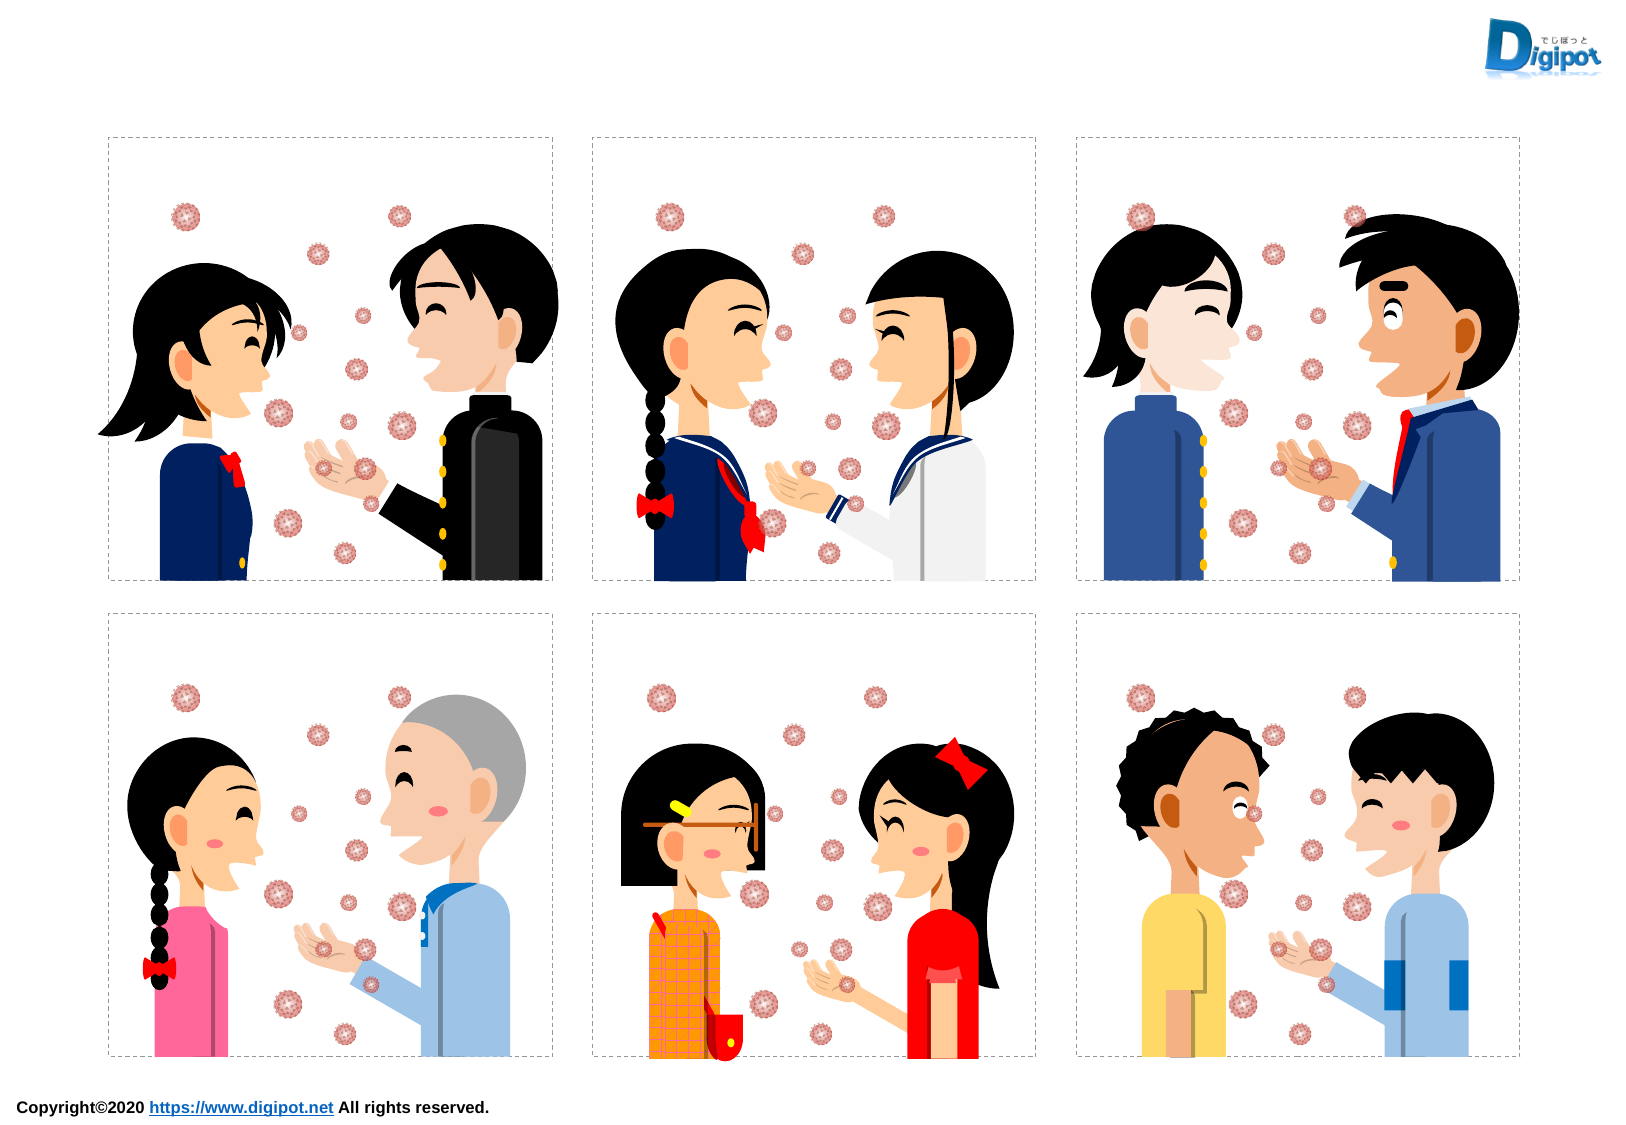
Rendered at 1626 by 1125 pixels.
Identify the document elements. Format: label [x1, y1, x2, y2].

text_box [97, 202, 558, 581]
text_box [1103, 683, 1495, 1058]
text_box [1090, 202, 1519, 582]
text_box [622, 202, 1015, 582]
text_box [621, 683, 1015, 1062]
text_box [127, 683, 526, 1057]
picture [1485, 18, 1602, 82]
